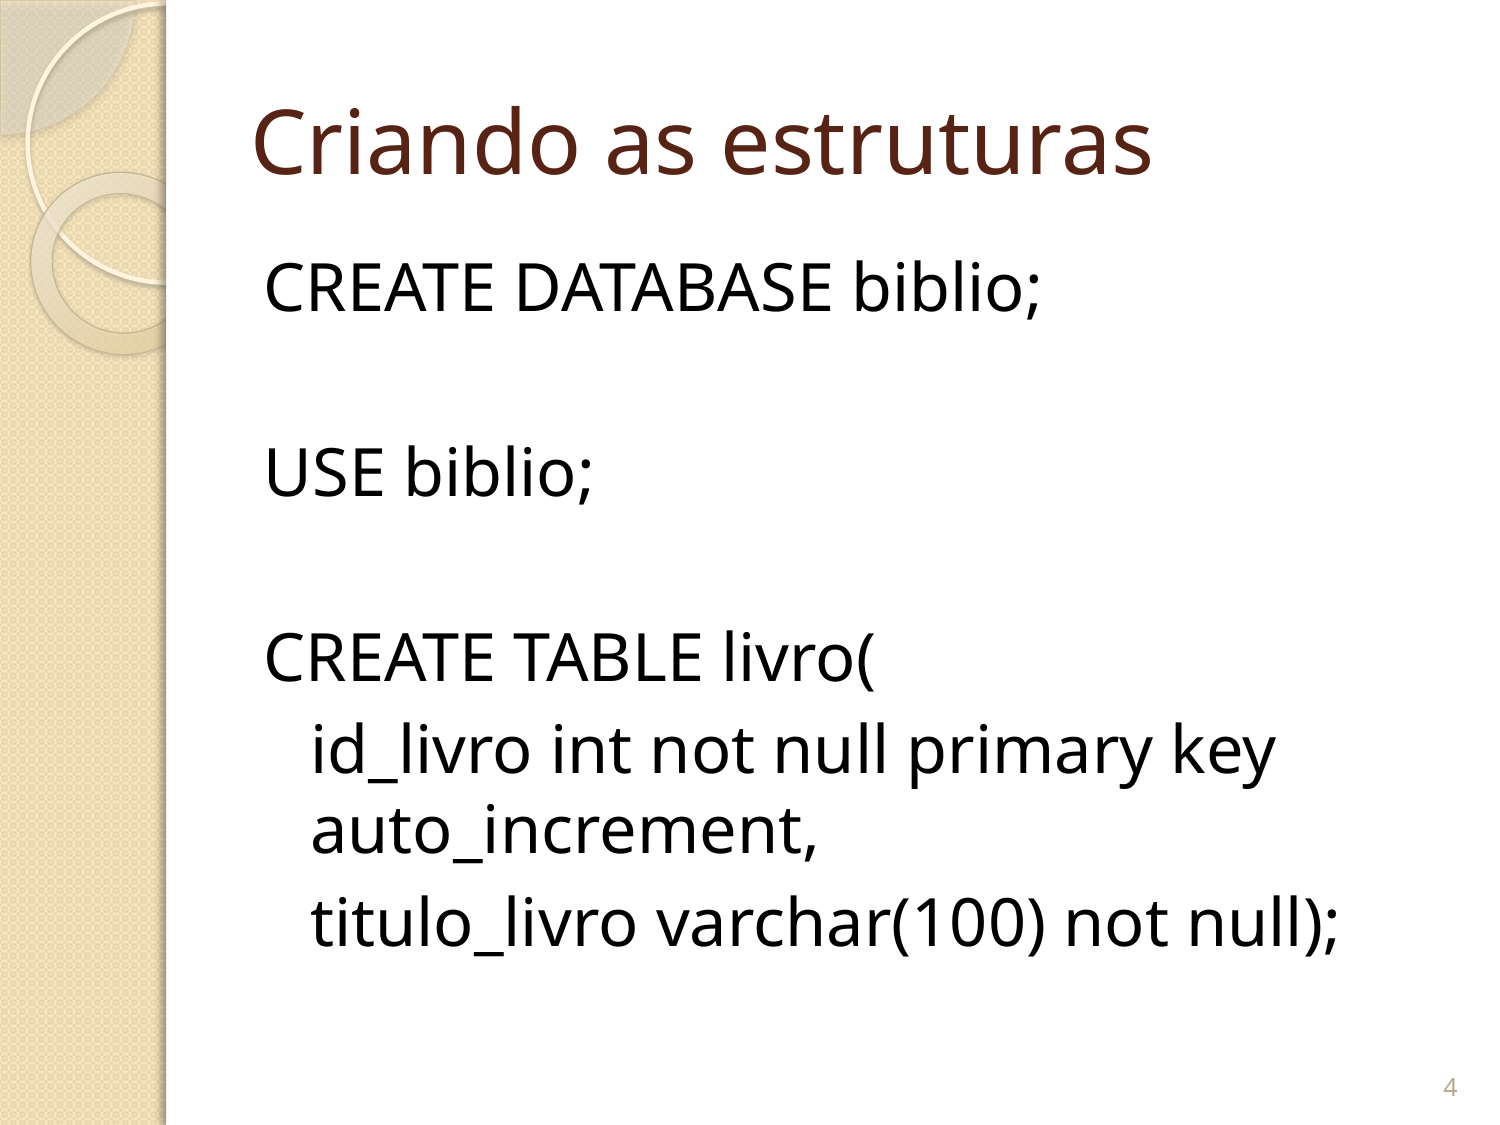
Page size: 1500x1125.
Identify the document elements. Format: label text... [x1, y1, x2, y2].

list CREATE DATABASE biblio; USE biblio; CREATE TABLE livro( id_livro int not null primary key auto_increment, titulo_livro varchar(100) not null); [235, 237, 1466, 1025]
title Criando as estruturas [235, 45, 1466, 233]
slide_number 4 [1413, 1034, 1488, 1113]
